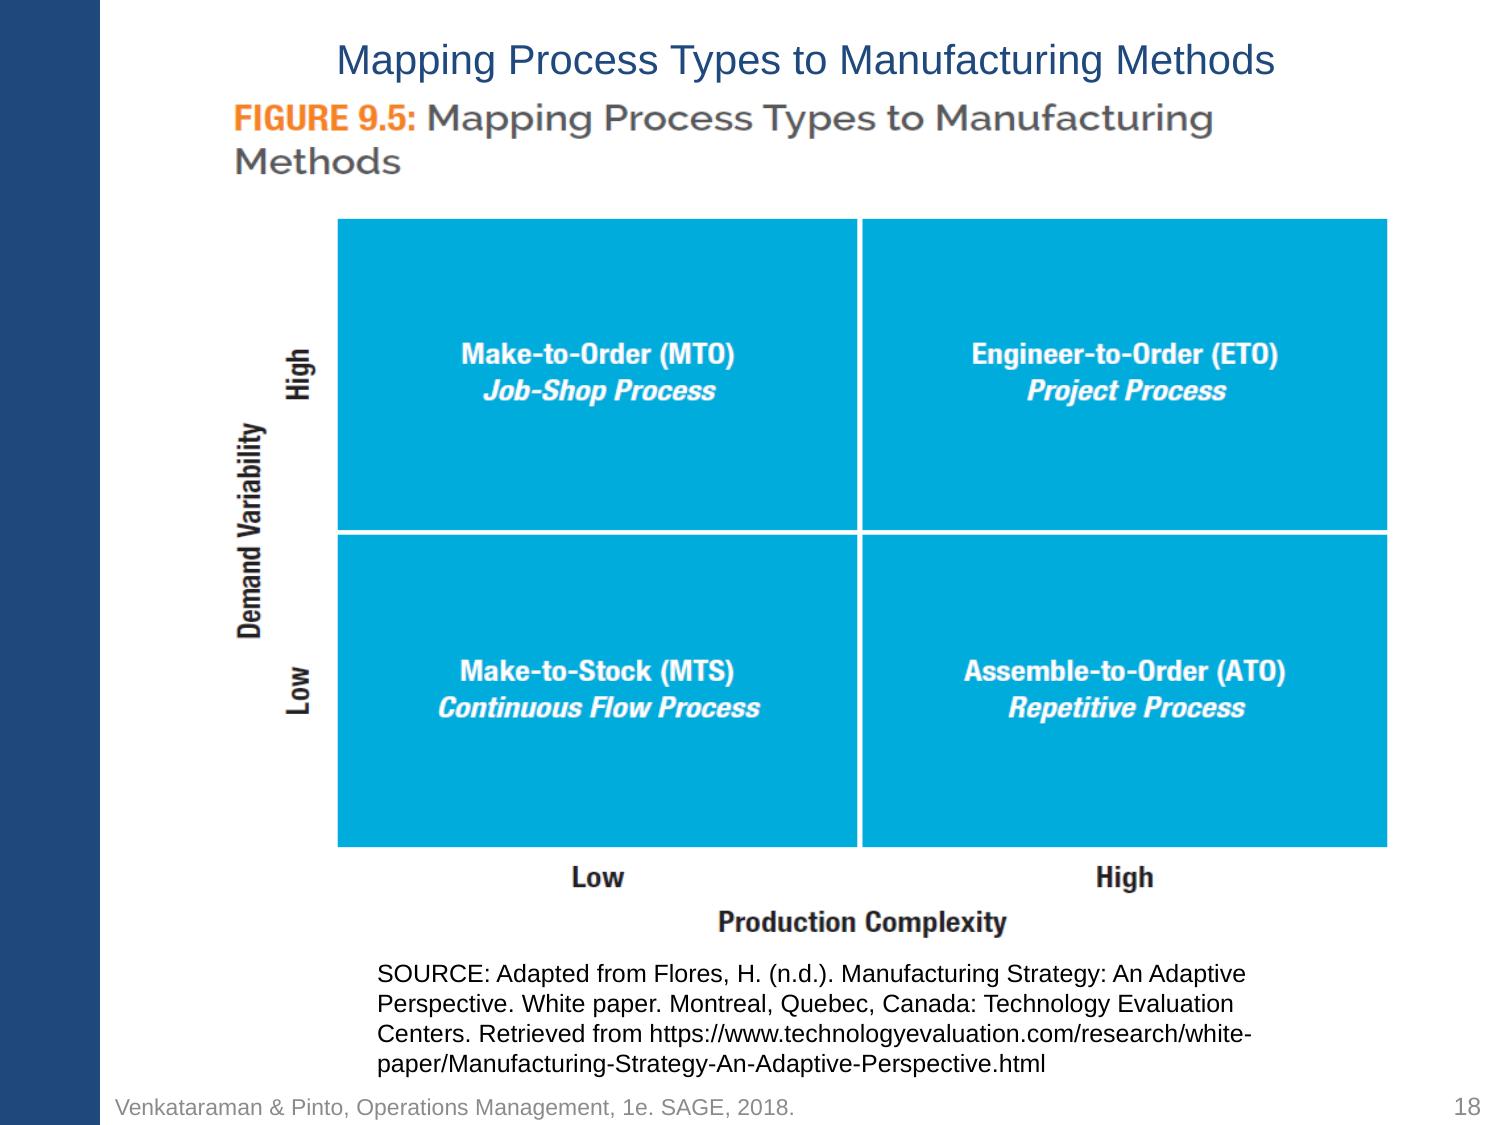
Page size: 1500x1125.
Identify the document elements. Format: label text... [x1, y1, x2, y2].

title Mapping Process Types to Manufacturing Methods [174, 1, 1438, 115]
text_box SOURCE: Adapted from Flores, H. (n.d.). Manufacturing Strategy: An Adaptive Perspective. White paper. Montreal, Quebec, Canada: Technology Evaluation Centers. Retrieved from https://www.technologyevaluation.com/research/white-paper/Manufacturing-Strategy-An-Adaptive-Perspective.html [362, 953, 1275, 1085]
footer Venkataraman & Pinto, Operations Management, 1e. SAGE, 2018. [99, 1084, 1250, 1125]
picture [218, 87, 1419, 945]
slide_number 18 [1421, 1084, 1497, 1125]
